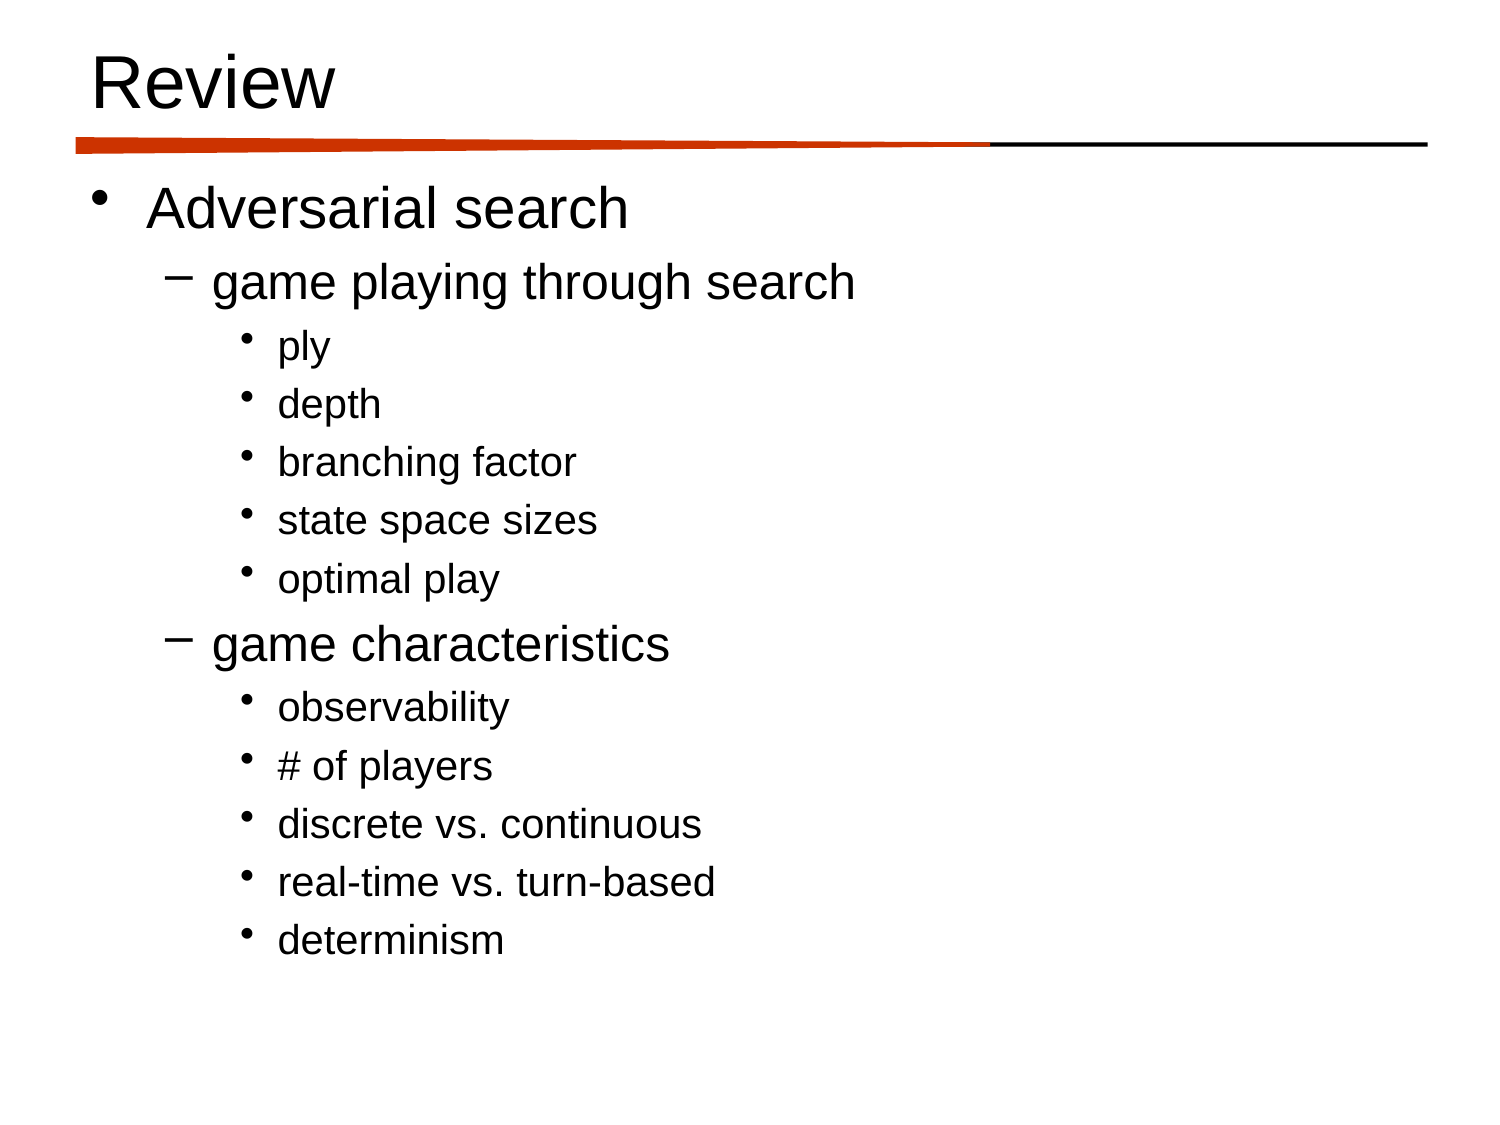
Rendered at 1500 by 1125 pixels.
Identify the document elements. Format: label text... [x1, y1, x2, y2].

list Adversarial search game playing through search ply depth branching factor state space sizes optimal play game characteristics observability # of players discrete vs. continuous real-time vs. turn-based determinism [74, 162, 1426, 1006]
title Review [74, 24, 1426, 133]
